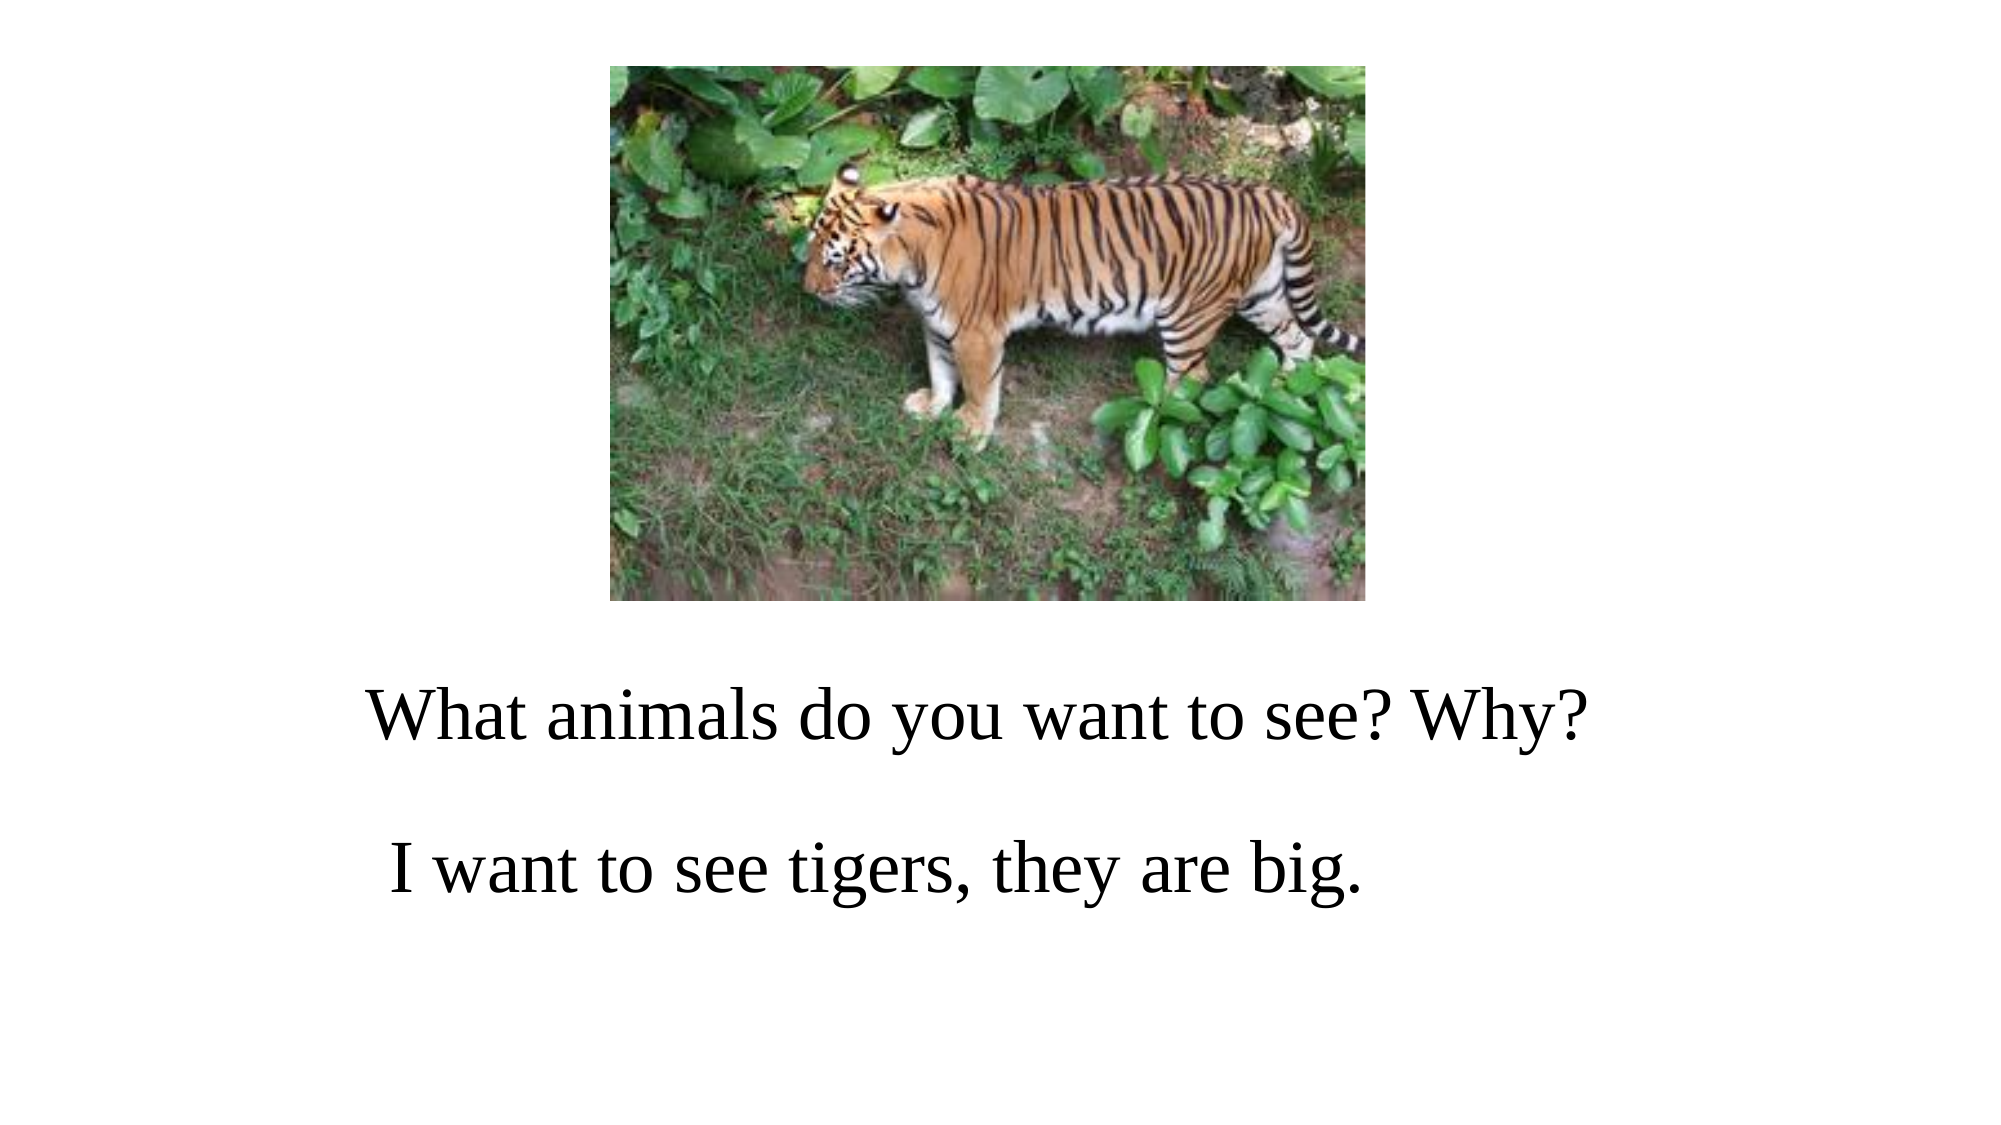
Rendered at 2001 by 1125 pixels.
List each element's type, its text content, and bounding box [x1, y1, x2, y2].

picture [610, 66, 1366, 601]
text_box I want to see tigers, they are big. [374, 810, 1381, 916]
text_box What animals do you want to see? Why? [350, 656, 1606, 762]
